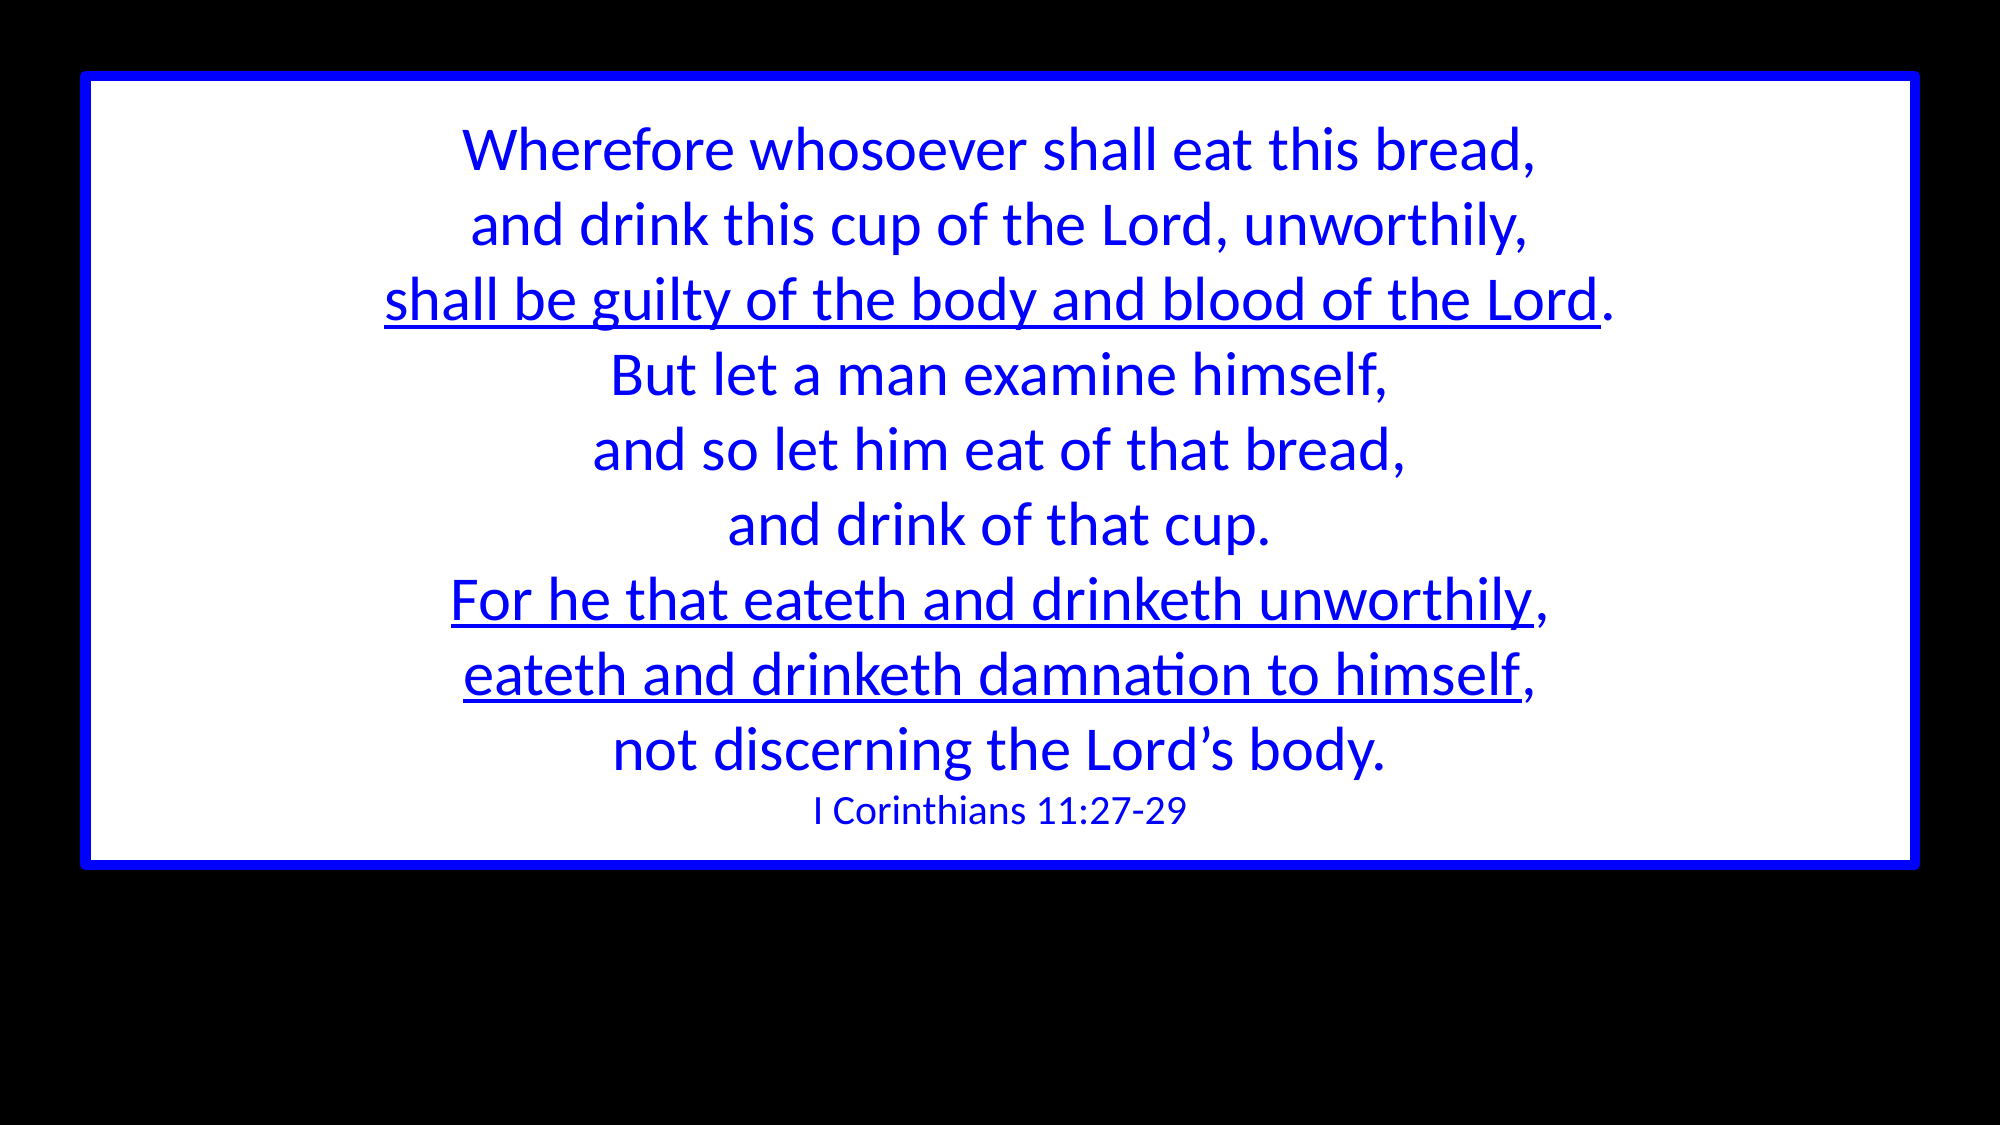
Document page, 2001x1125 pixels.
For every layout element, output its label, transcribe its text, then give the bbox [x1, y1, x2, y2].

text_box Wherefore whosoever shall eat this bread, and drink this cup of the Lord, unworthily, shall be guilty of the body and blood of the Lord. But let a man examine himself, and so let him eat of that bread, and drink of that cup. For he that eateth and drinketh unworthily, eateth and drinketh damnation to himself, not discerning the Lord’s body. I Corinthians 11:27-29 [85, 75, 1915, 865]
